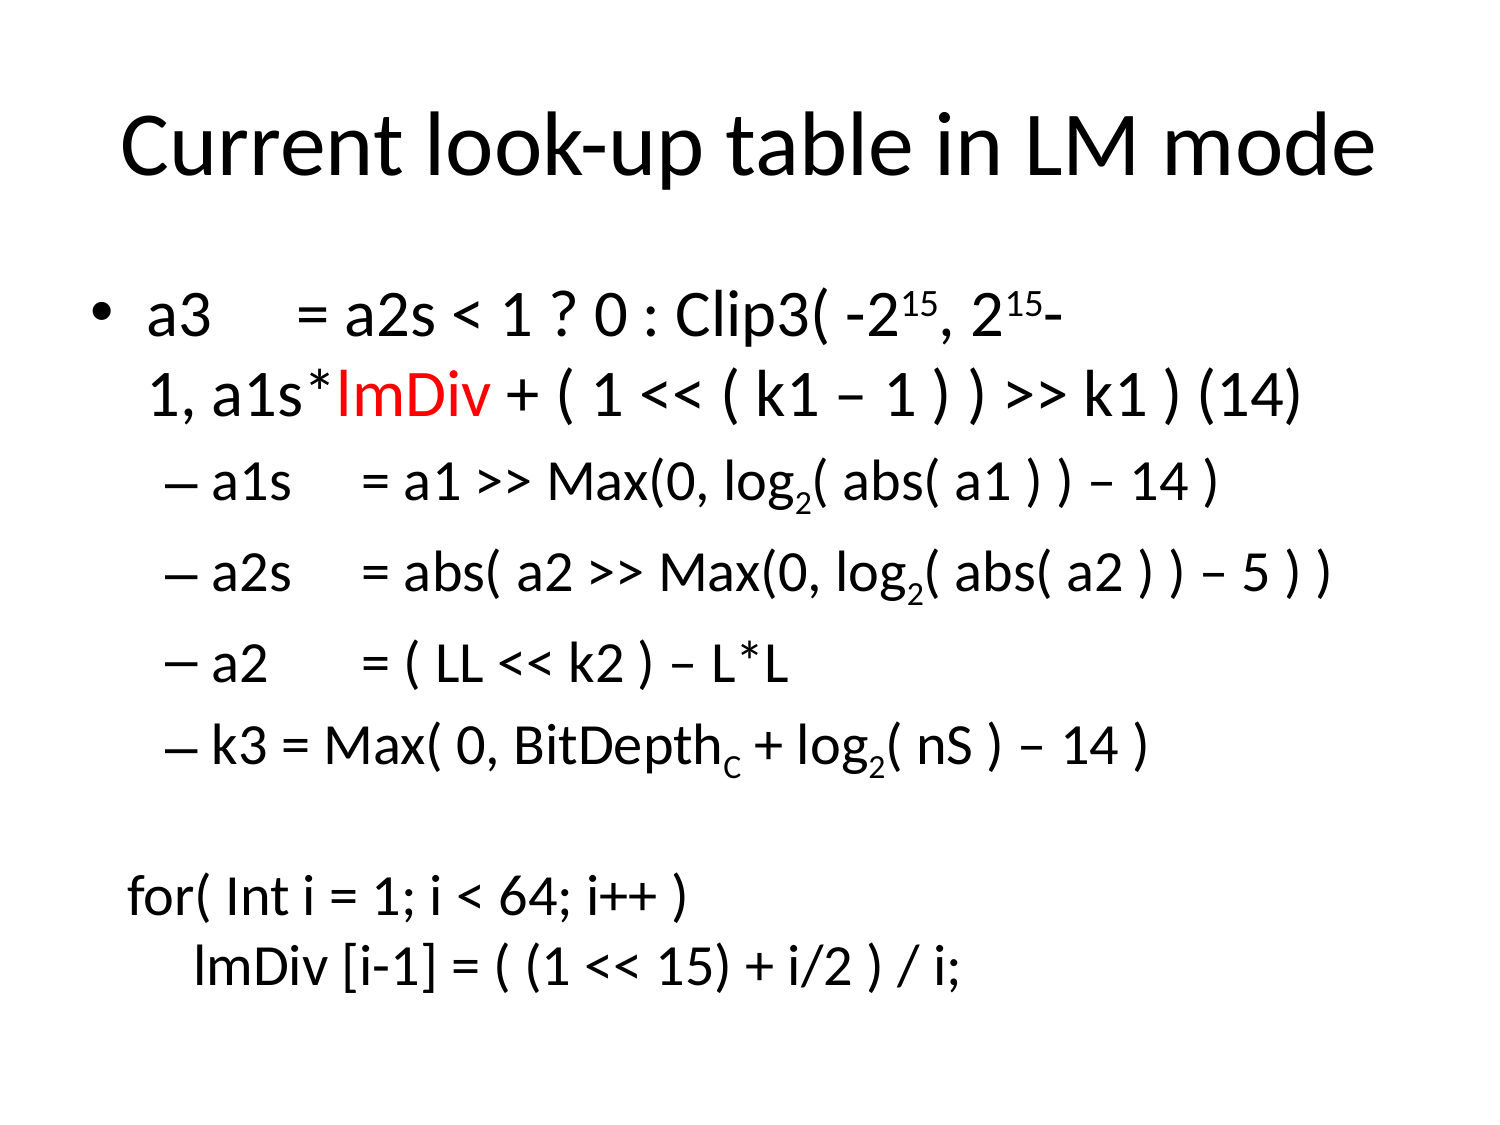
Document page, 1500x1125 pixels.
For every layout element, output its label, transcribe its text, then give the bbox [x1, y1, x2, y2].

text_box for( Int i = 1; i < 64; i++ ) lmDiv [i-1] = ( (1 << 15) + i/2 ) / i; [112, 849, 1050, 1005]
list a3 = a2s < 1 ? 0 : Clip3( -215, 215-1, a1s*lmDiv + ( 1 << ( k1 – 1 ) ) >> k1 ) (14) a1s = a1 >> Max(0, log2( abs( a1 ) ) – 14 ) a2s = abs( a2 >> Max(0, log2( abs( a2 ) ) – 5 ) ) a2 = ( LL << k2 ) – L*L k3 = Max( 0, BitDepthC + log2( nS ) – 14 ) [75, 262, 1425, 1005]
title Current look-up table in LM mode [75, 45, 1425, 233]
